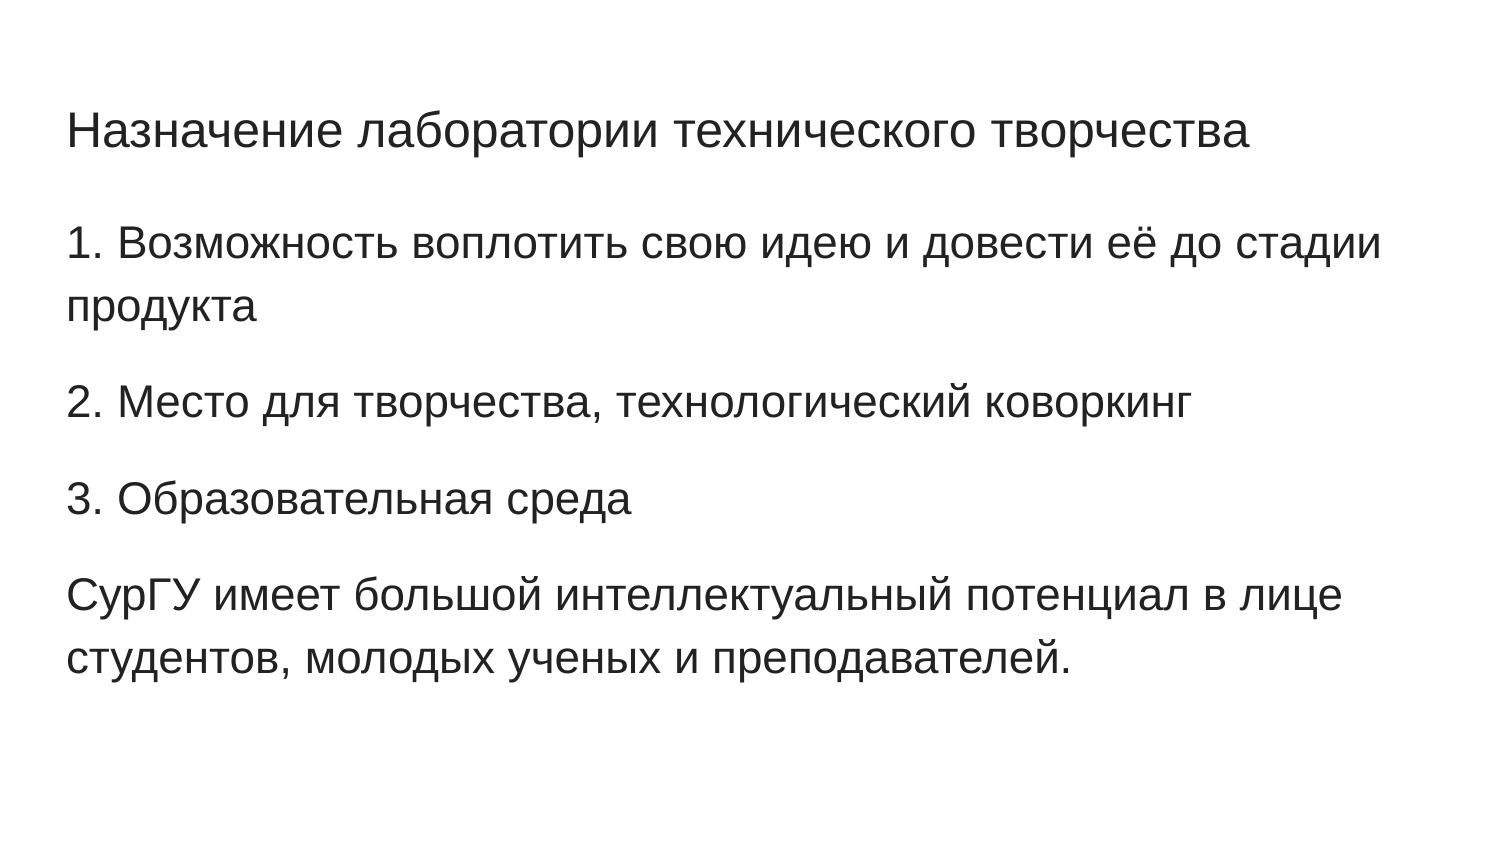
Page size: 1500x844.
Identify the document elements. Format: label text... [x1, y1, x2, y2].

title Назначение лаборатории технического творчества [51, 72, 1449, 167]
list 1. Возможность воплотить свою идею и довести её до стадии продукта 2. Место для творчества, технологический коворкинг 3. Образовательная среда СурГУ имеет большой интеллектуальный потенциал в лице студентов, молодых ученых и преподавателей. [51, 189, 1449, 750]
